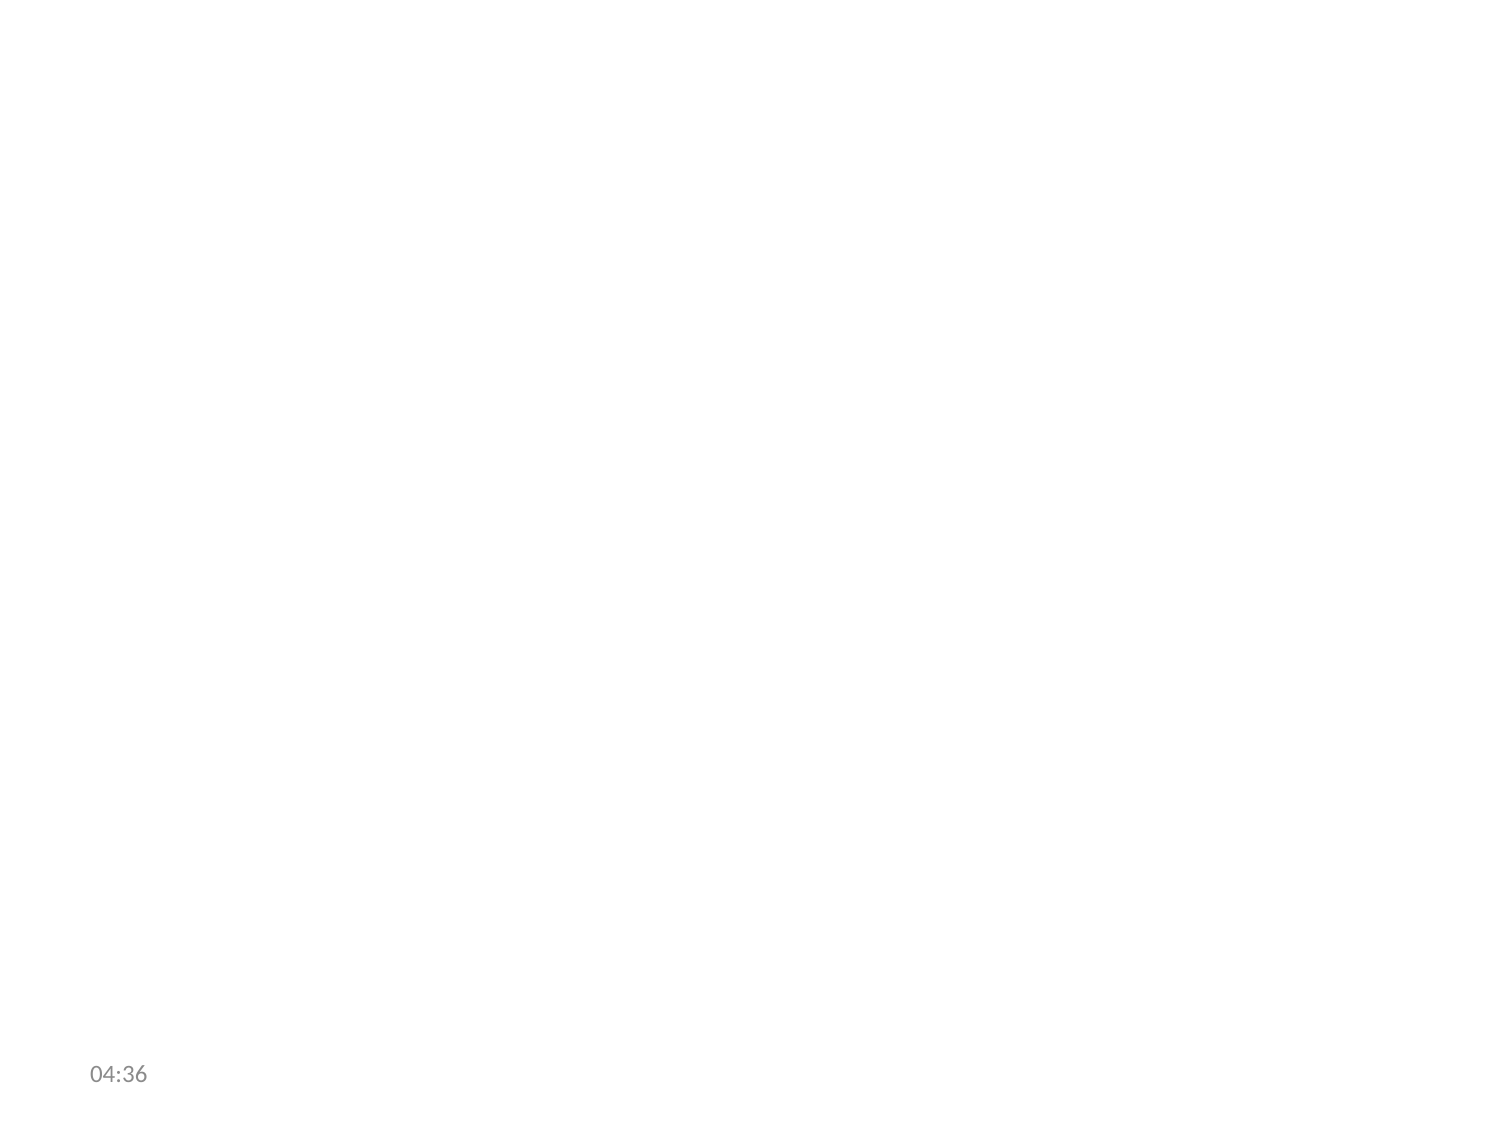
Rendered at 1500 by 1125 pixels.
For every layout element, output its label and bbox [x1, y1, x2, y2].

slide_number [75, 1042, 425, 1103]
